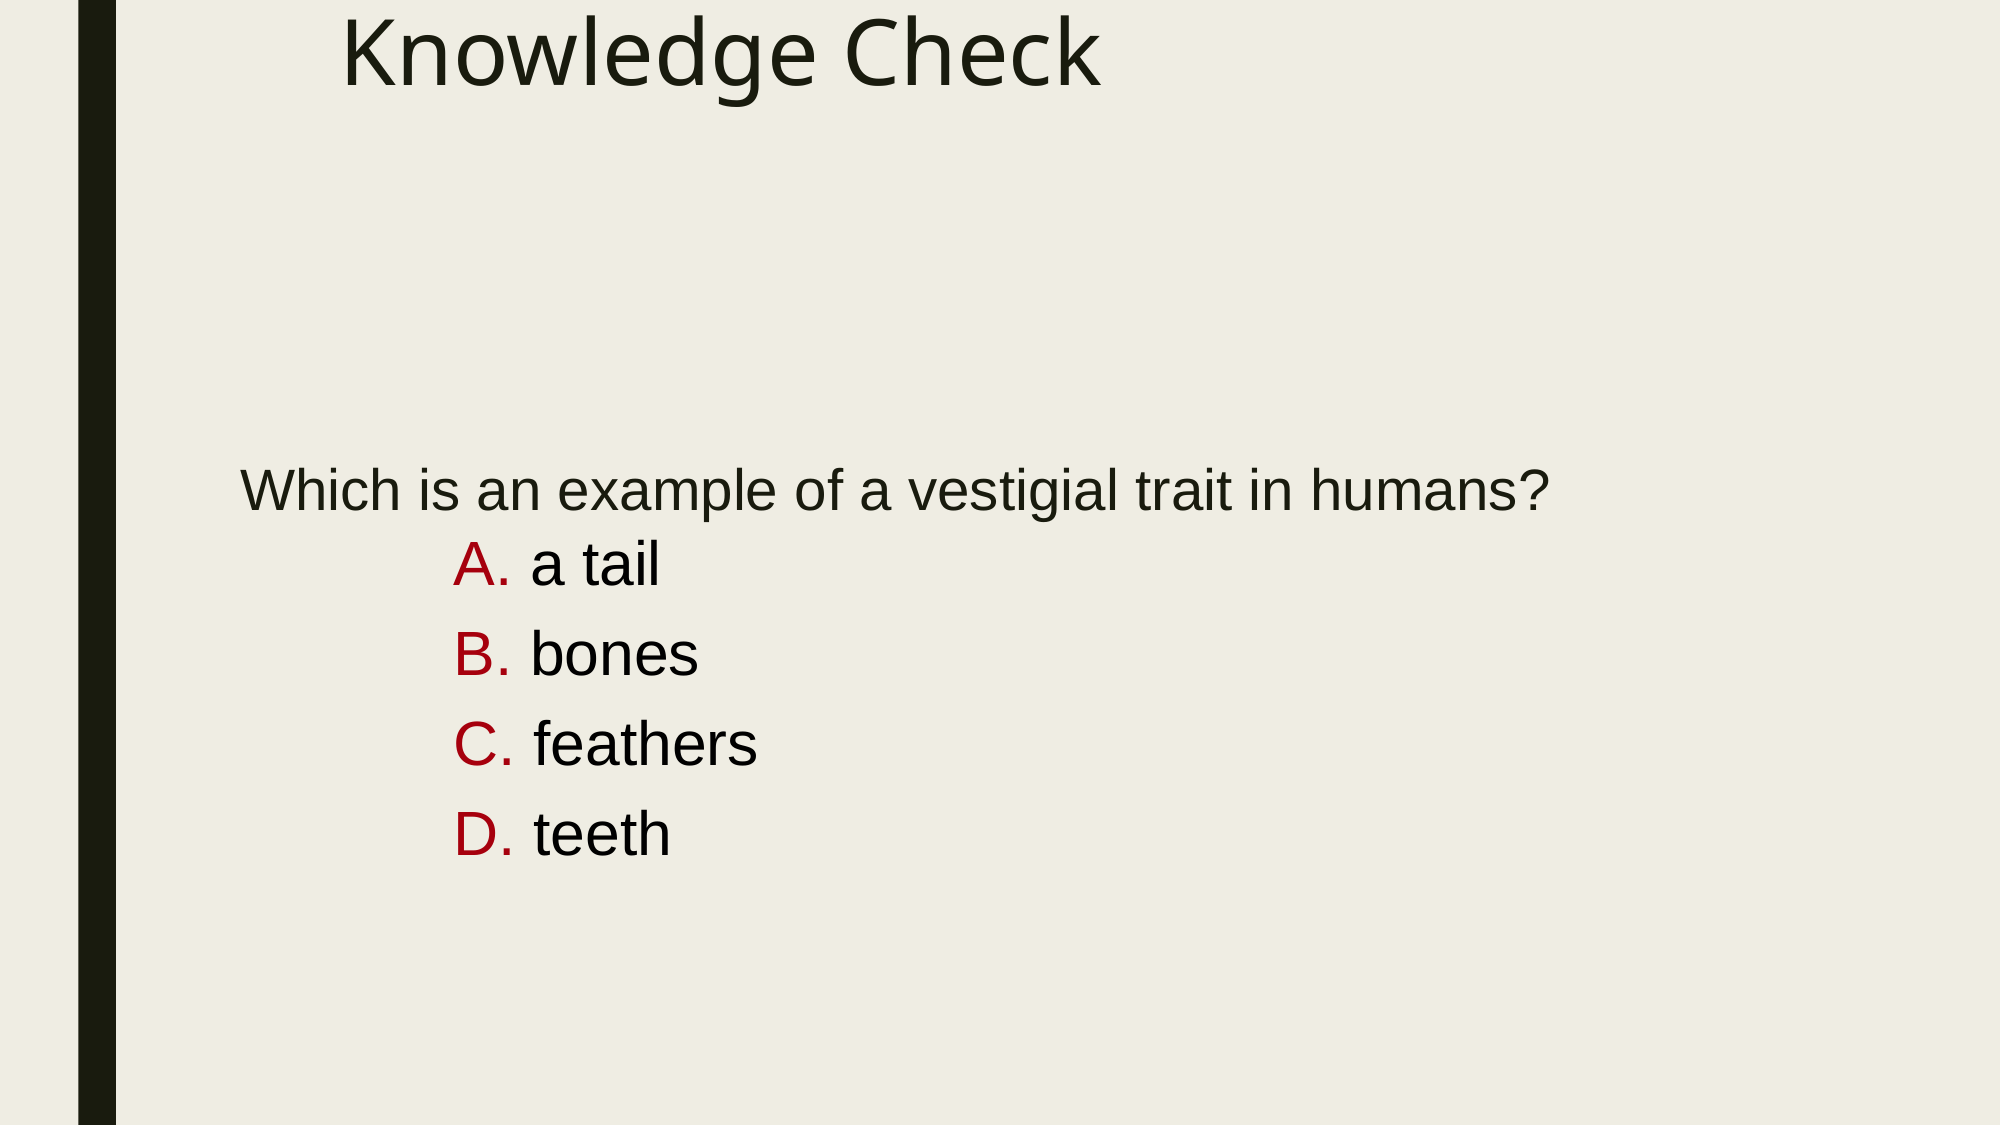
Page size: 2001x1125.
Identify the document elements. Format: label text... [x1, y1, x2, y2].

text_box a tail bones feathers teeth [437, 499, 1103, 876]
list Which is an example of a vestigial trait in humans? [225, 375, 1800, 963]
title Knowledge Check [324, 0, 1663, 225]
